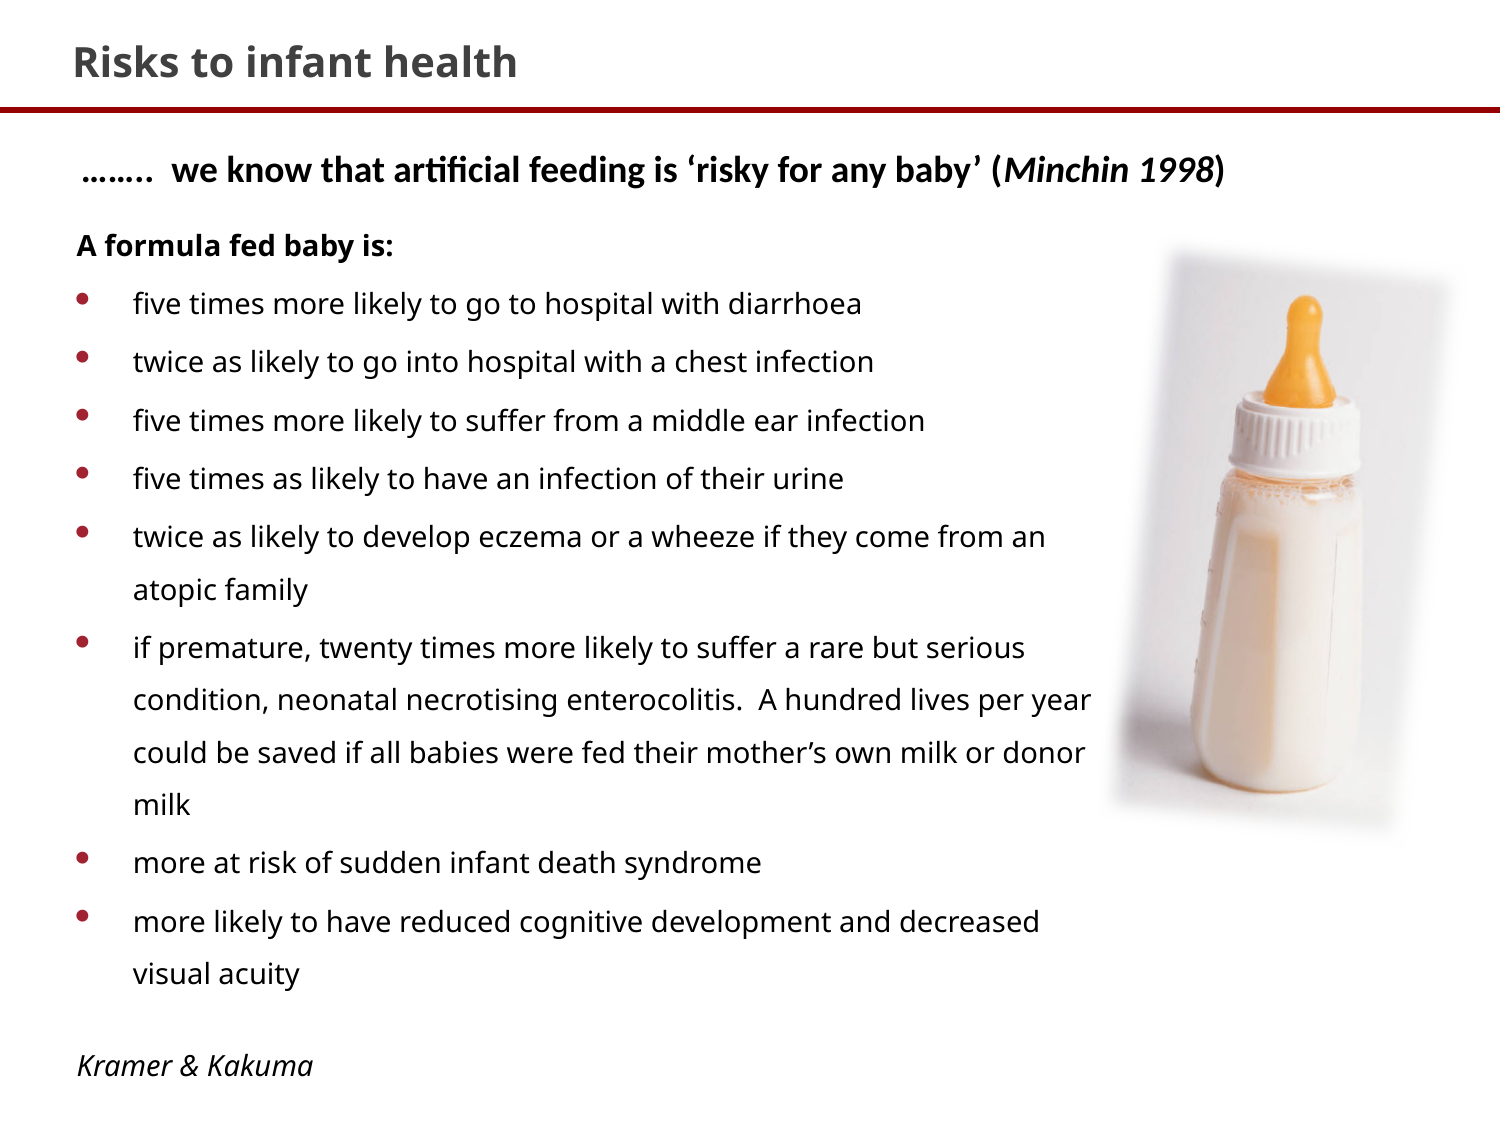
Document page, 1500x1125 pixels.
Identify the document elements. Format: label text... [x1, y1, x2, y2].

picture [1116, 245, 1442, 838]
list A formula fed baby is: five times more likely to go to hospital with diarrhoea twice as likely to go into hospital with a chest infection five times more likely to suffer from a middle ear infection five times as likely to have an infection of their urine twice as likely to develop eczema or a wheeze if they come from an atopic family if premature, twenty times more likely to suffer a rare but serious condition, neonatal necrotising enterocolitis. A hundred lives per year could be saved if all babies were fed their mother’s own milk or donor milk more at risk of sudden infant death syndrome more likely to have reduced cognitive development and decreased visual acuity Kramer & Kakuma [61, 219, 1128, 1018]
title Risks to infant health [57, 23, 1408, 99]
text_box …….. we know that artificial feeding is ‘risky for any baby’ (Minchin 1998) [66, 137, 1311, 213]
